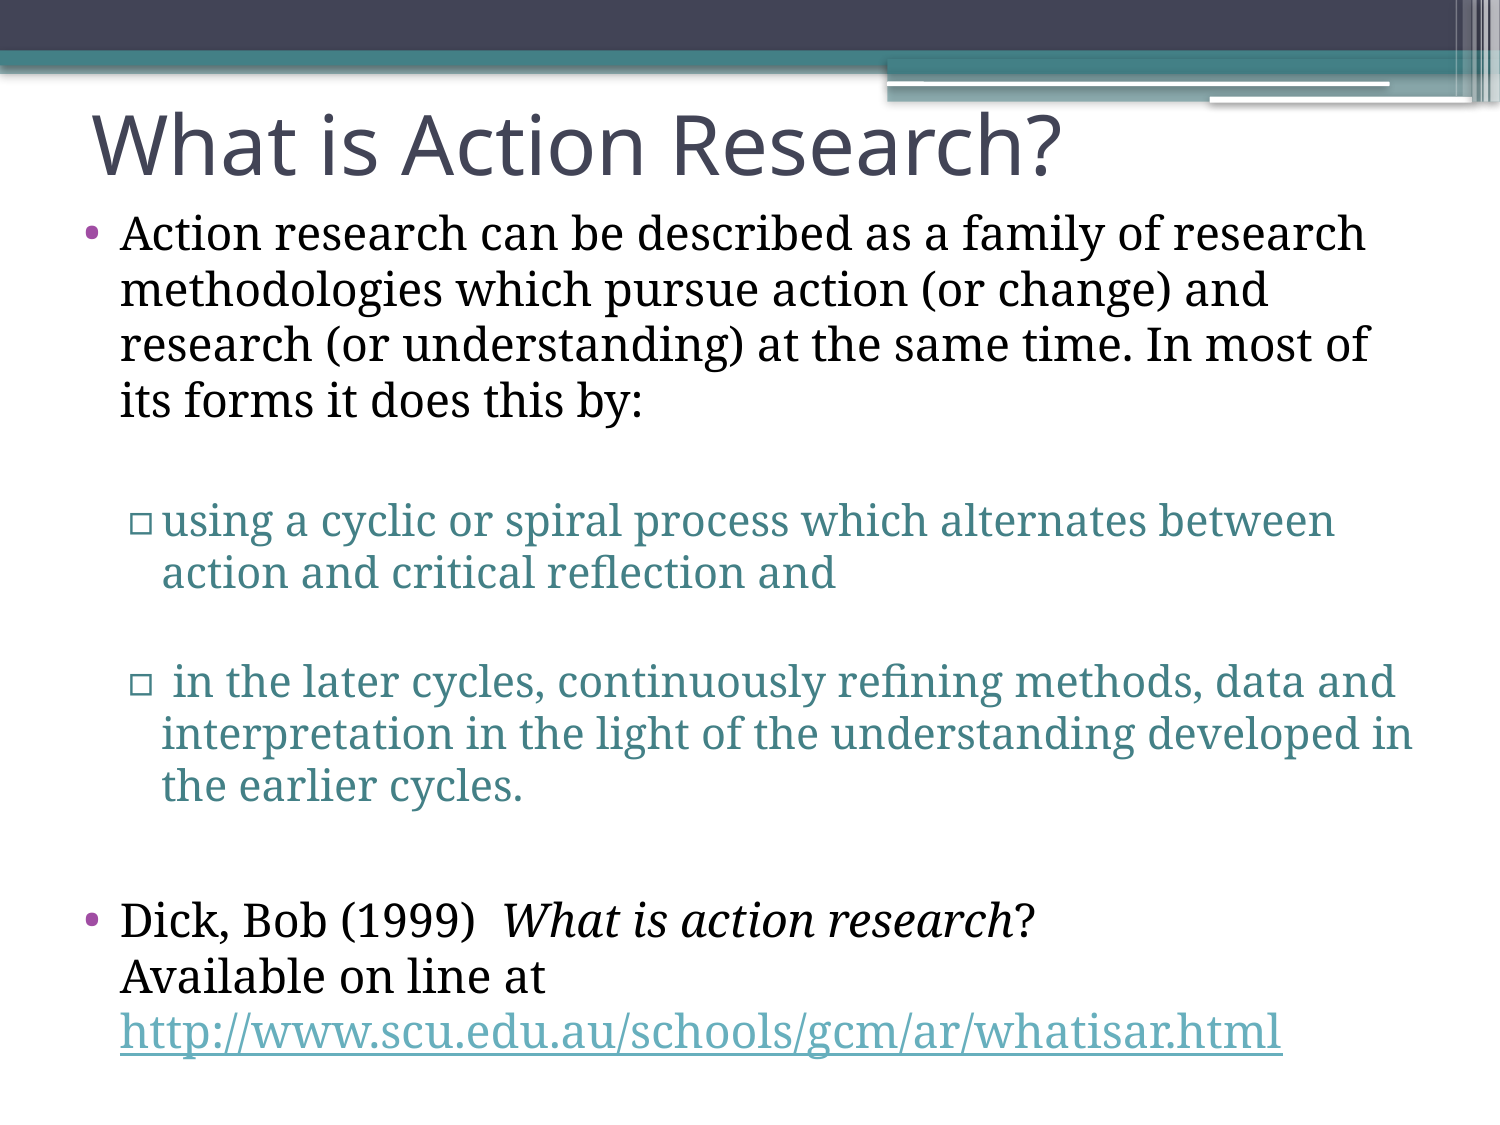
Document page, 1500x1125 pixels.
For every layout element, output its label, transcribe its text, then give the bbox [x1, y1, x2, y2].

title What is Action Research? [76, 54, 1427, 230]
list Action research can be described as a family of research methodologies which pursue action (or change) and research (or understanding) at the same time. In most of its forms it does this by: using a cyclic or spiral process which alternates between action and critical reflection and in the later cycles, continuously refining methods, data and interpretation in the light of the understanding developed in the earlier cycles. Dick, Bob (1999) What is action research? Available on line at http://www.scu.edu.au/schools/gcm/ar/whatisar.html [53, 196, 1447, 1079]
